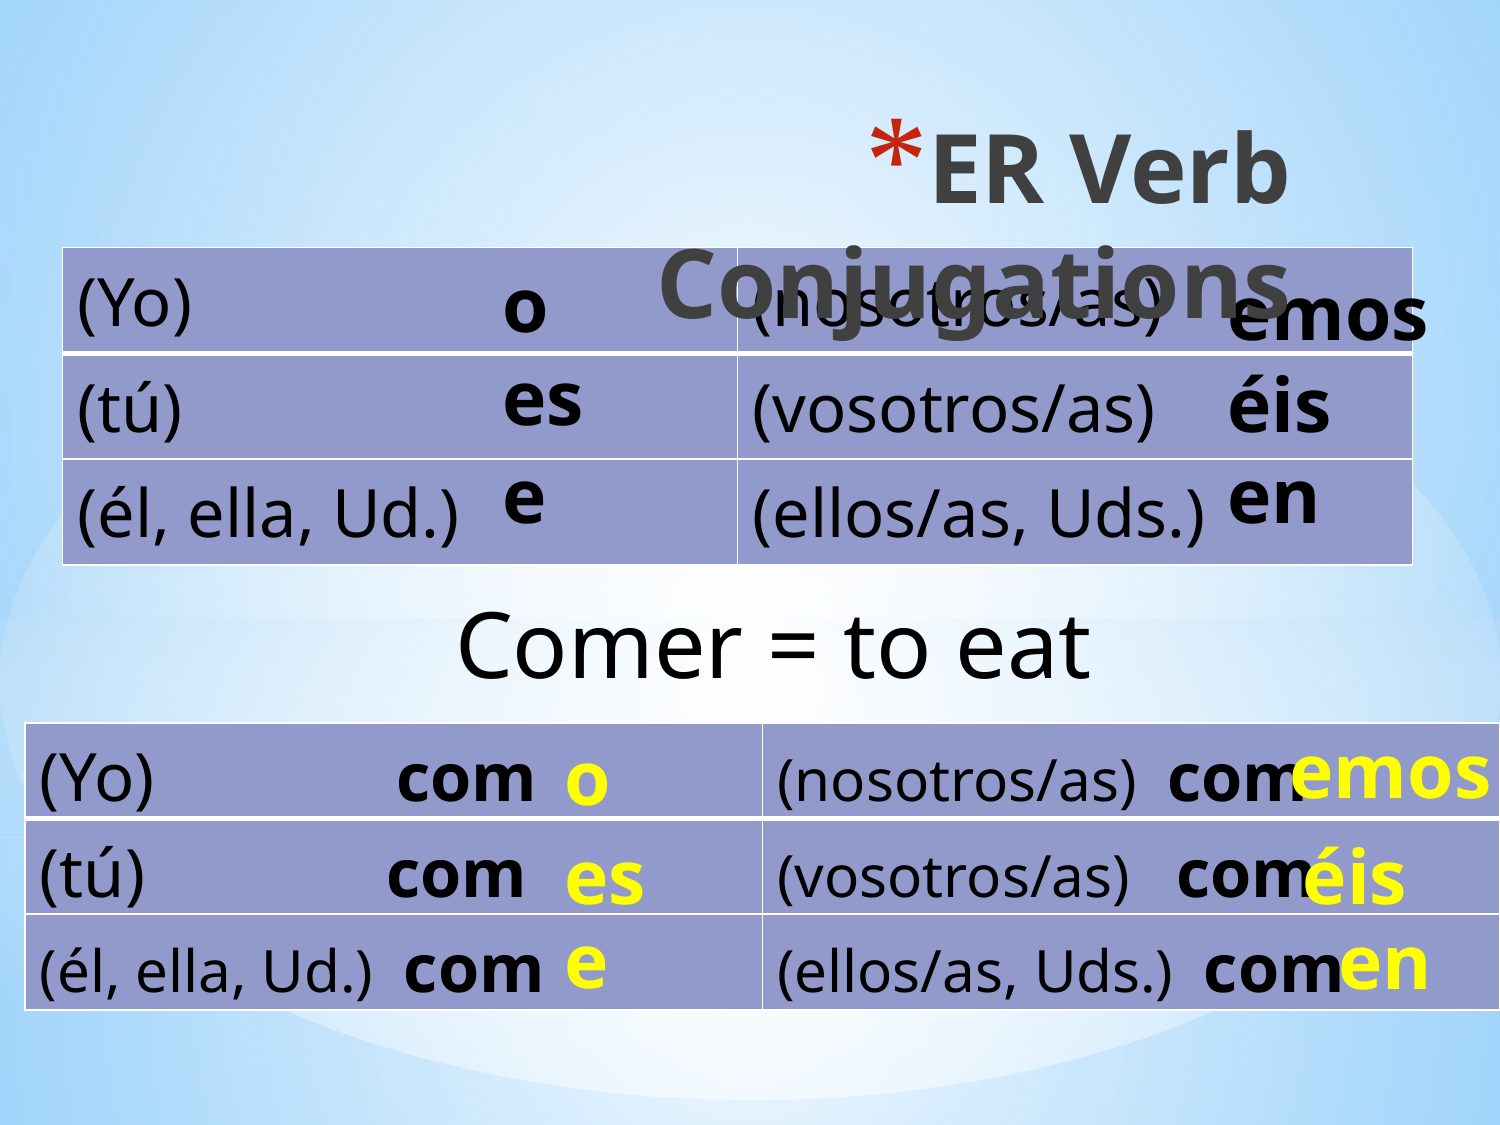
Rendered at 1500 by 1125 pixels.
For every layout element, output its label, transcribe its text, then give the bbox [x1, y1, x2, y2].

text_box o [487, 288, 738, 343]
text_box es [549, 821, 800, 905]
text_box éis [1288, 821, 1500, 927]
table_cell (ellos/as, Uds.) [738, 460, 1412, 549]
text_box e [487, 440, 738, 546]
text_box ER Verb Conjugations [237, 99, 1306, 288]
table_cell (tú) [63, 356, 487, 458]
text_box éis [1212, 349, 1463, 455]
text_box e [549, 905, 800, 1011]
table_cell (vosotros/as) [738, 356, 1212, 458]
table_header (nosotros/as) [1306, 248, 1412, 257]
text_box Comer = to eat [98, 549, 1449, 738]
table_cell (tú) com [26, 821, 549, 913]
text_box en [1212, 455, 1463, 546]
table_header (Yo) com [26, 724, 549, 816]
table_header (nosotros/as) [738, 288, 1212, 351]
table_cell (él, ella, Ud.) [63, 460, 737, 564]
table_cell (él, ella, Ud.) com [26, 915, 549, 1009]
text_box emos [1212, 257, 1463, 349]
table_cell (ellos/as, Uds.) com [800, 915, 1323, 1009]
table_header (nosotros/as) com [800, 738, 1275, 816]
text_box o [549, 722, 800, 821]
text_box en [1323, 907, 1500, 1012]
table_cell (vosotros/as) com [800, 821, 1288, 913]
table_header (Yo) [63, 248, 487, 351]
text_box emos [1275, 715, 1500, 821]
text_box es [487, 343, 738, 440]
